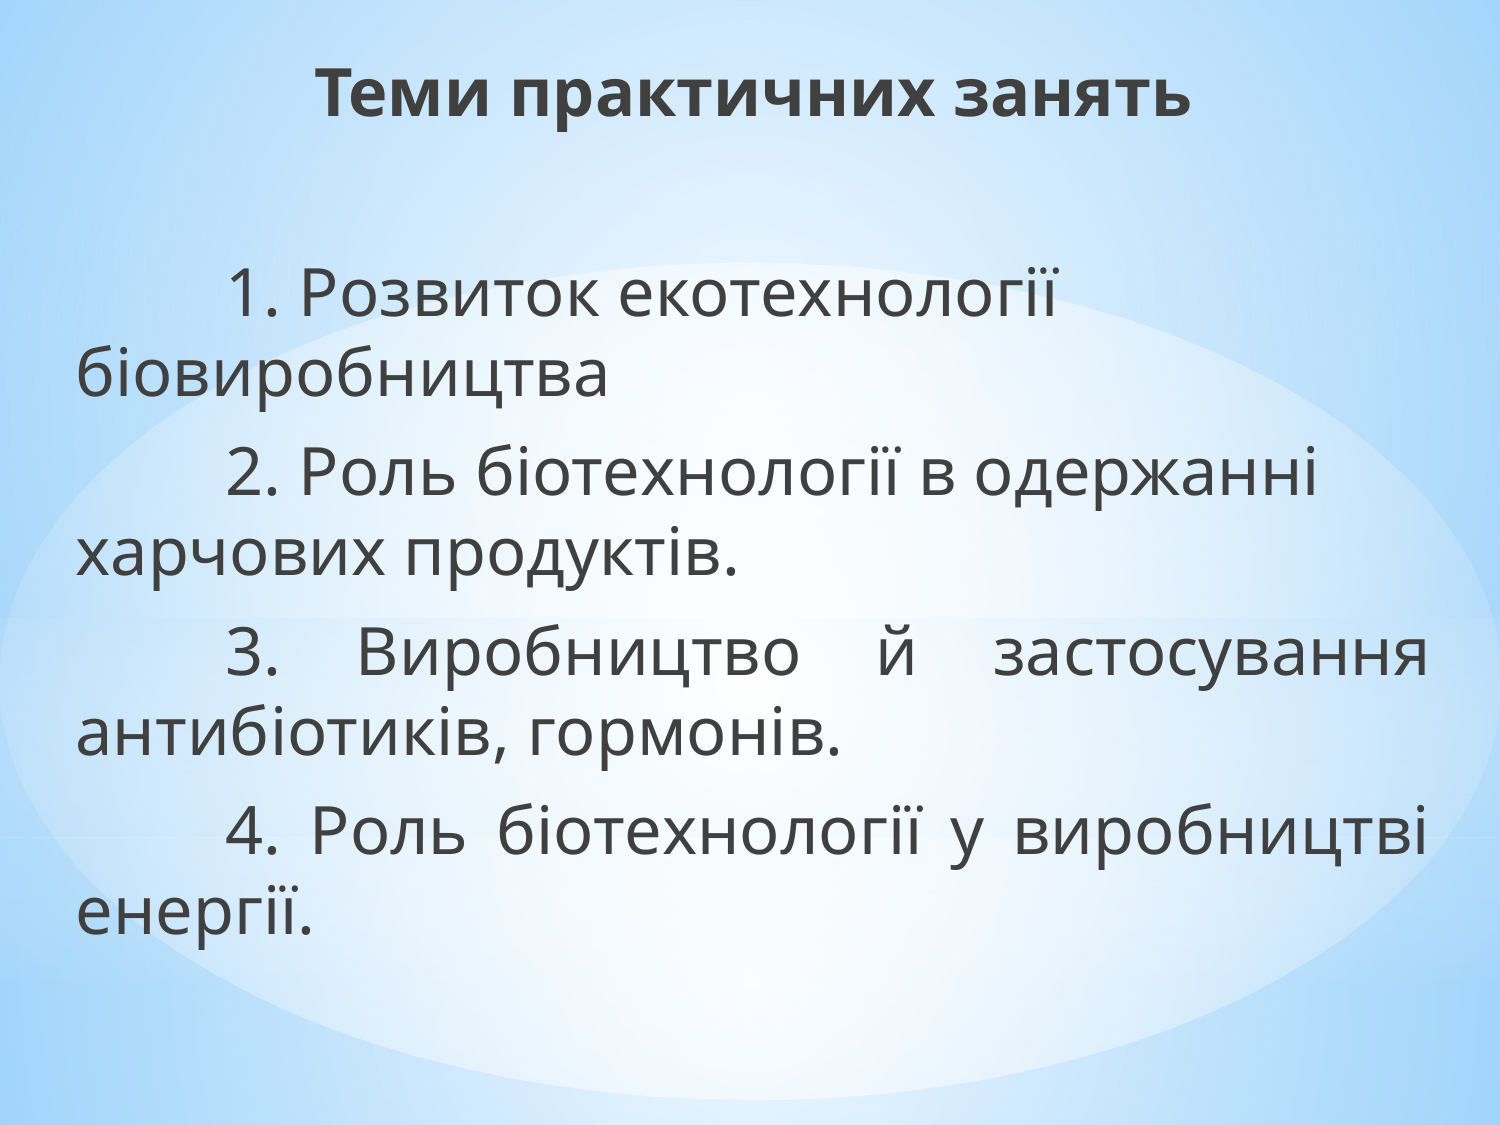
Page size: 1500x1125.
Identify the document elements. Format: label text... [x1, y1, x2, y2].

list Теми практичних занять 1. Розвиток екотехнології біовиробництва 2. Роль біотехнології в одержанні харчових продуктів. 3. Виробництво й застосування антибіотиків, гормонів. 4. Роль біотехнології у виробництві енергії. [52, 42, 1448, 1059]
